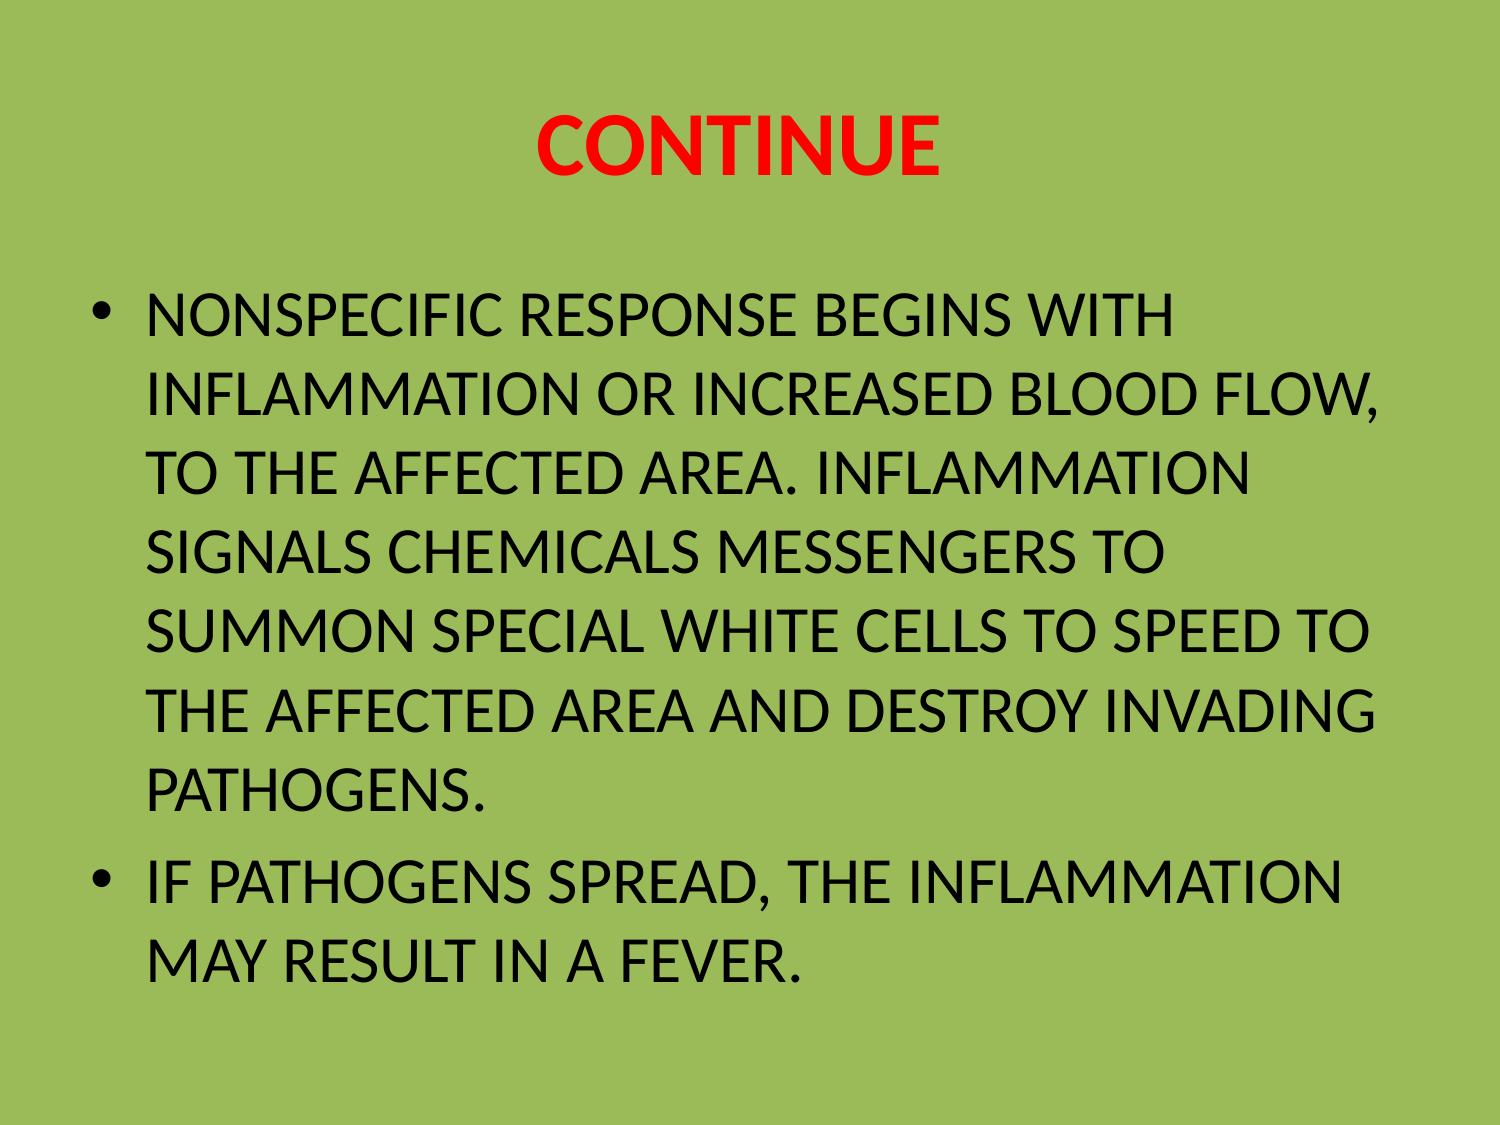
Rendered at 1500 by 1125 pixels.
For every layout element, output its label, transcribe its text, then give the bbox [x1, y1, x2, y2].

list NONSPECIFIC RESPONSE BEGINS WITH INFLAMMATION OR INCREASED BLOOD FLOW, TO THE AFFECTED AREA. INFLAMMATION SIGNALS CHEMICALS MESSENGERS TO SUMMON SPECIAL WHITE CELLS TO SPEED TO THE AFFECTED AREA AND DESTROY INVADING PATHOGENS. IF PATHOGENS SPREAD, THE INFLAMMATION MAY RESULT IN A FEVER. [75, 262, 1425, 1005]
title CONTINUE [75, 45, 1425, 233]
